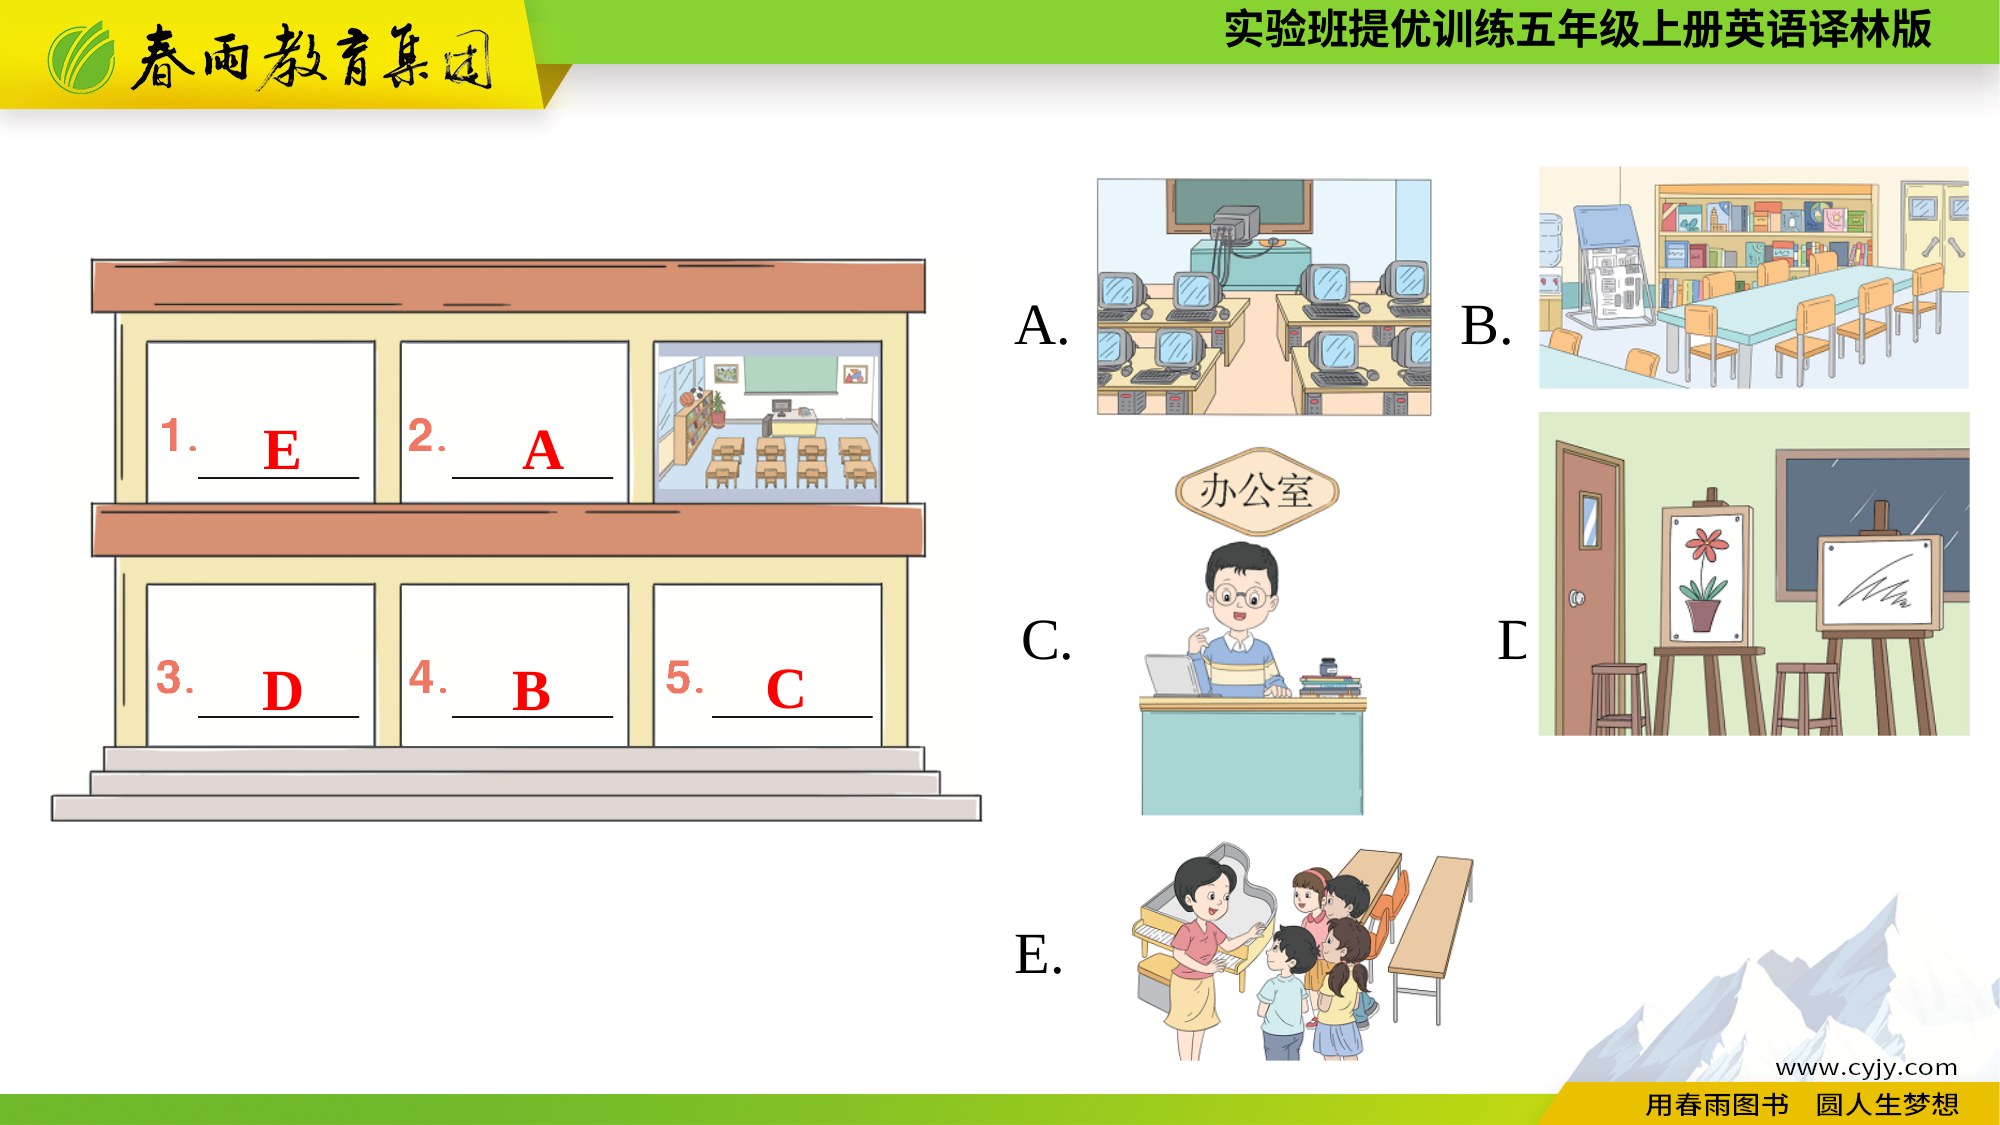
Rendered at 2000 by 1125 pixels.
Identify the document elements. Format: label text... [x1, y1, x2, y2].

list A. B. C. D. E. [999, 243, 1917, 1001]
picture [0, 0, 2000, 1125]
